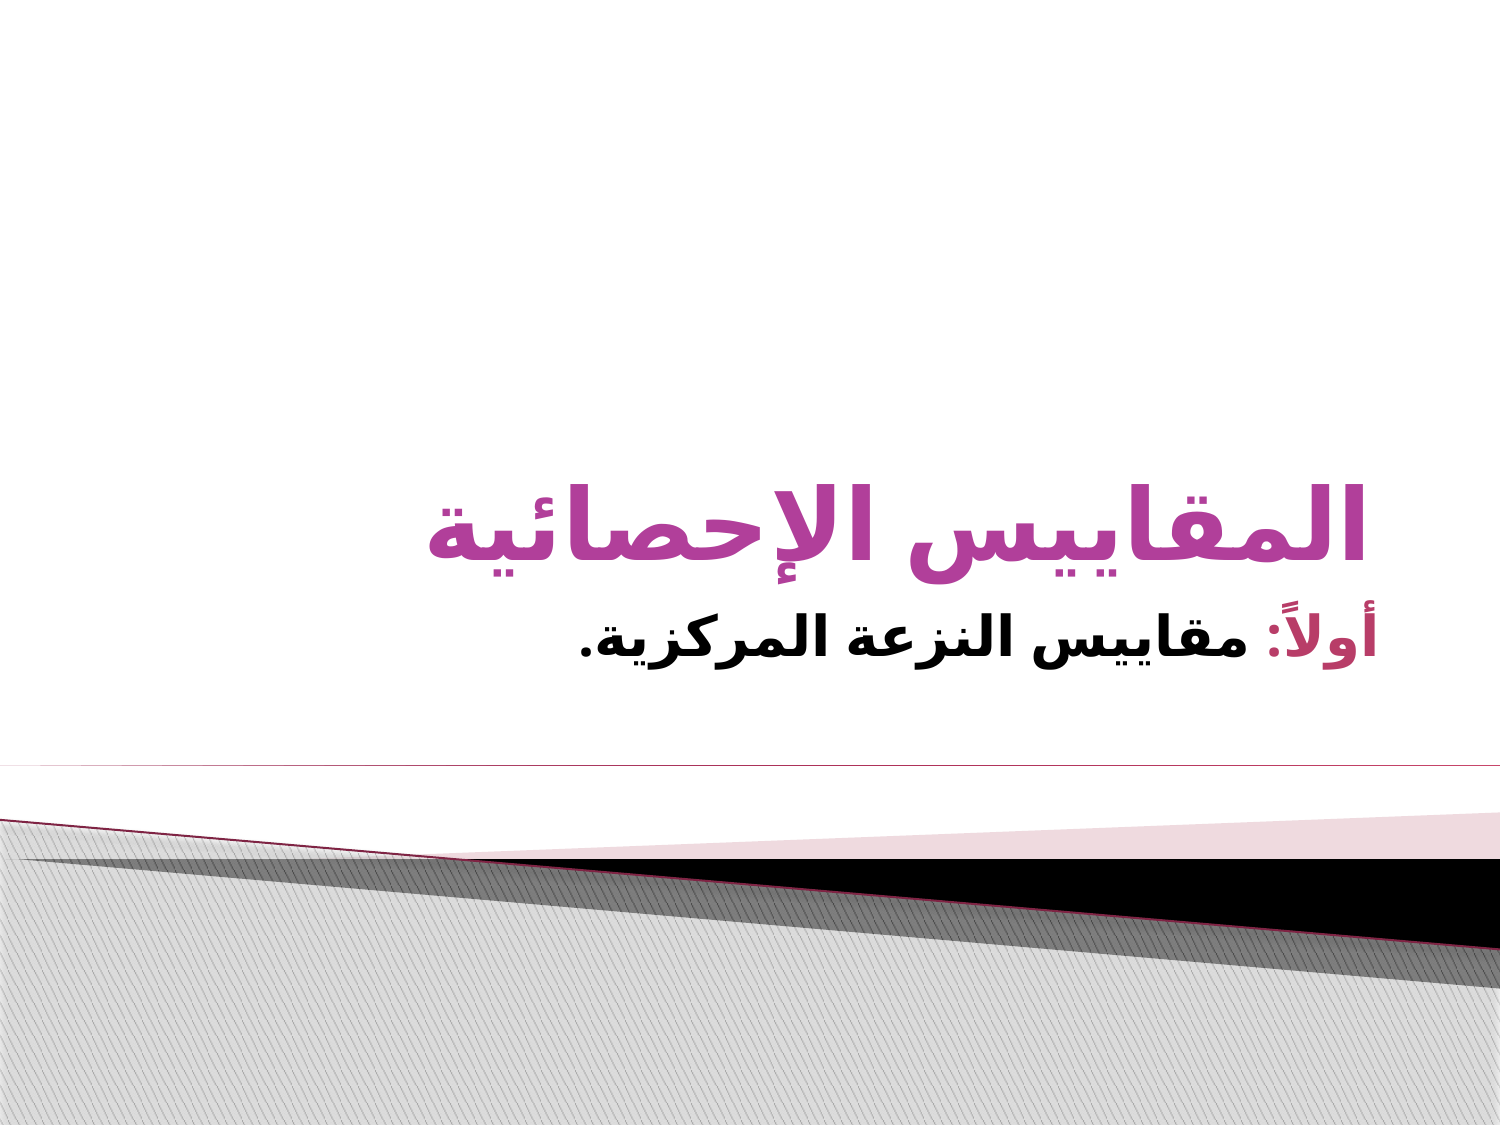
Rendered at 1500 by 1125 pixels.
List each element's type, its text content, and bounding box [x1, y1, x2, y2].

title المقاييس الإحصائية [112, 287, 1388, 588]
picture [5, 859, 1500, 989]
subtitle أولاً: مقاييس النزعة المركزية. [112, 592, 1388, 790]
